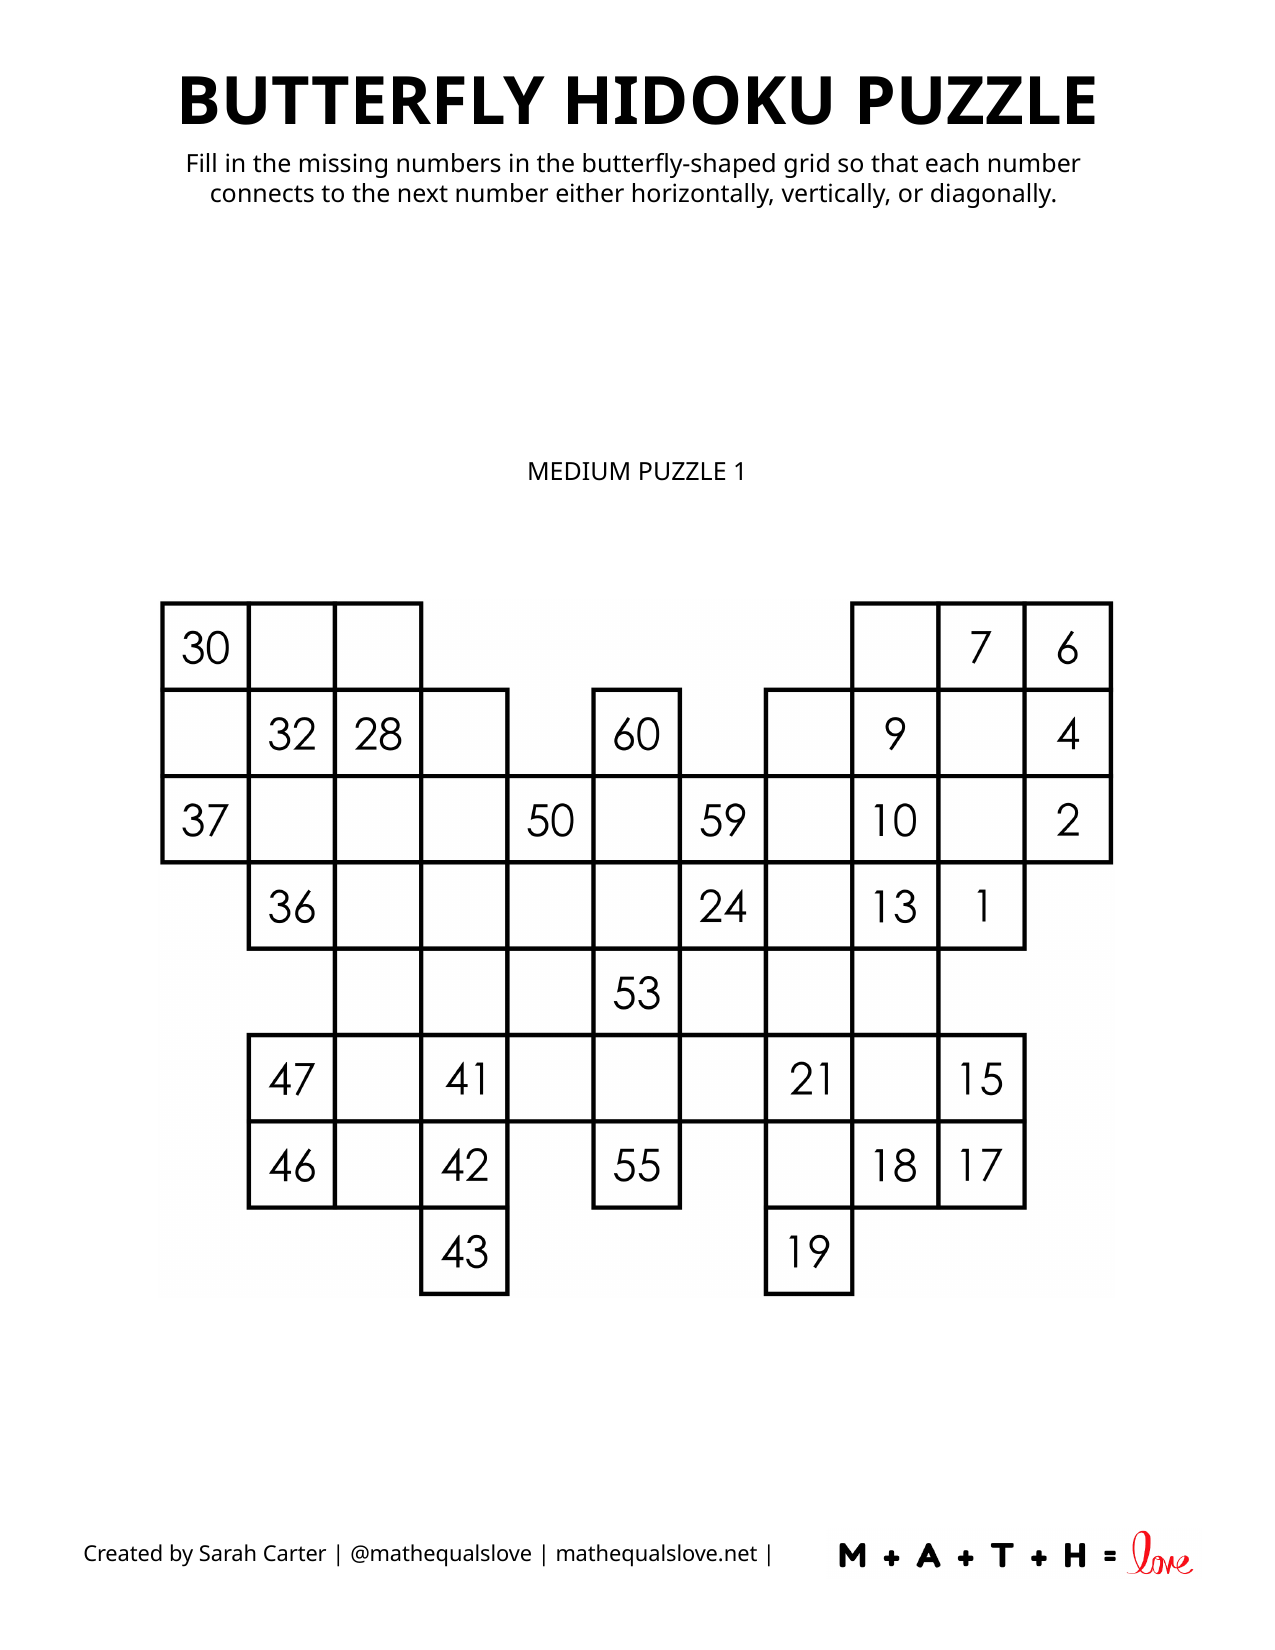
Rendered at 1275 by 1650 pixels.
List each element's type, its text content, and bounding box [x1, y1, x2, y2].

text_box Created by Sarah Carter | @mathequalslove | mathequalslove.net | [68, 1532, 826, 1574]
picture [826, 1528, 1203, 1579]
text_box Fill in the missing numbers in the butterfly-shaped grid so that each number connects to the next number either horizontally, vertically, or diagonally. [0, 140, 1275, 216]
text_box MEDIUM PUZZLE 1 [159, 455, 1116, 507]
picture [157, 599, 1116, 1299]
text_box BUTTERFLY HIDOKU PUZZLE [66, 50, 1211, 140]
